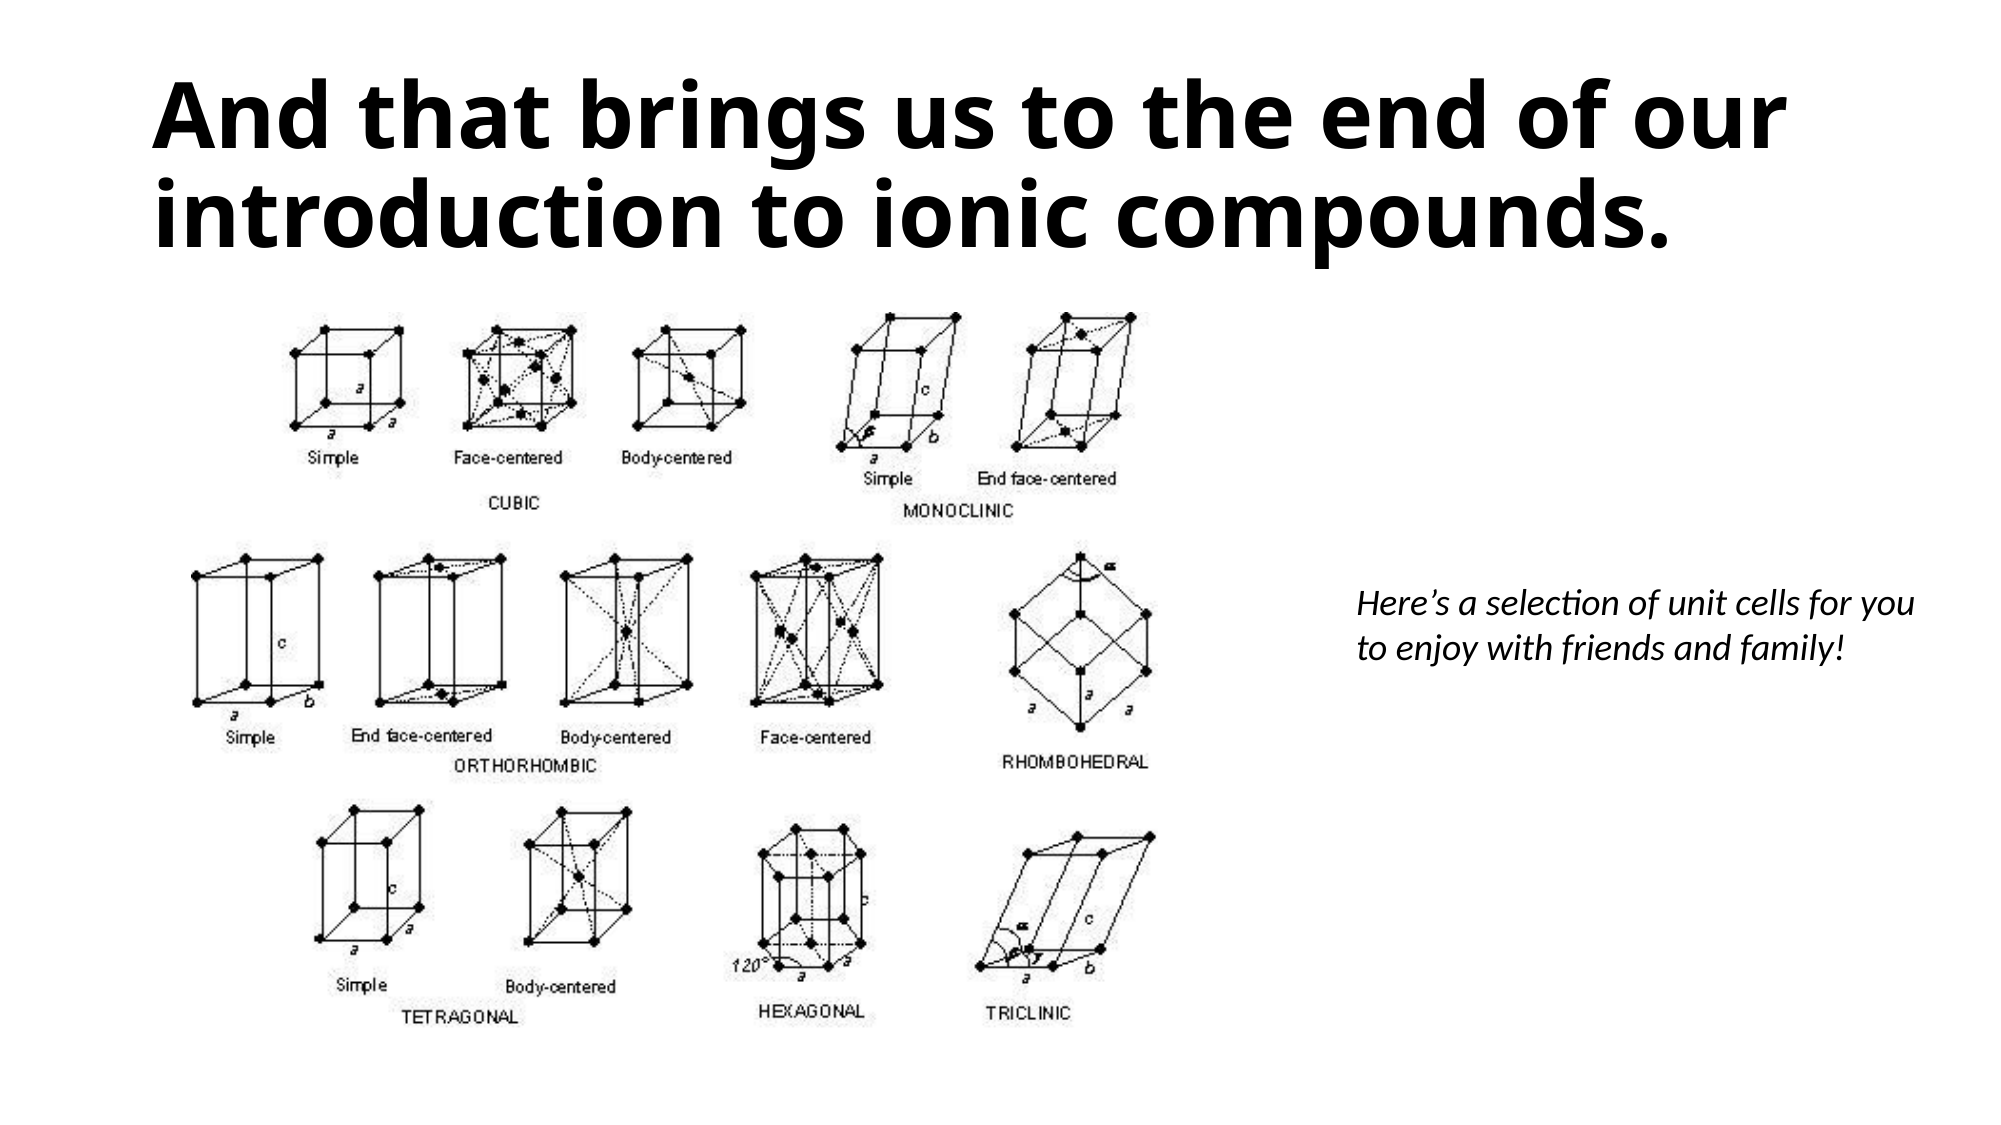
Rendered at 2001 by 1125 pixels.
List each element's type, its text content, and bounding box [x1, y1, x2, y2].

title And that brings us to the end of our introduction to ionic compounds. [137, 59, 1863, 278]
picture [191, 312, 1158, 1041]
text_box Here’s a selection of unit cells for you to enjoy with friends and family! [1341, 570, 1948, 675]
